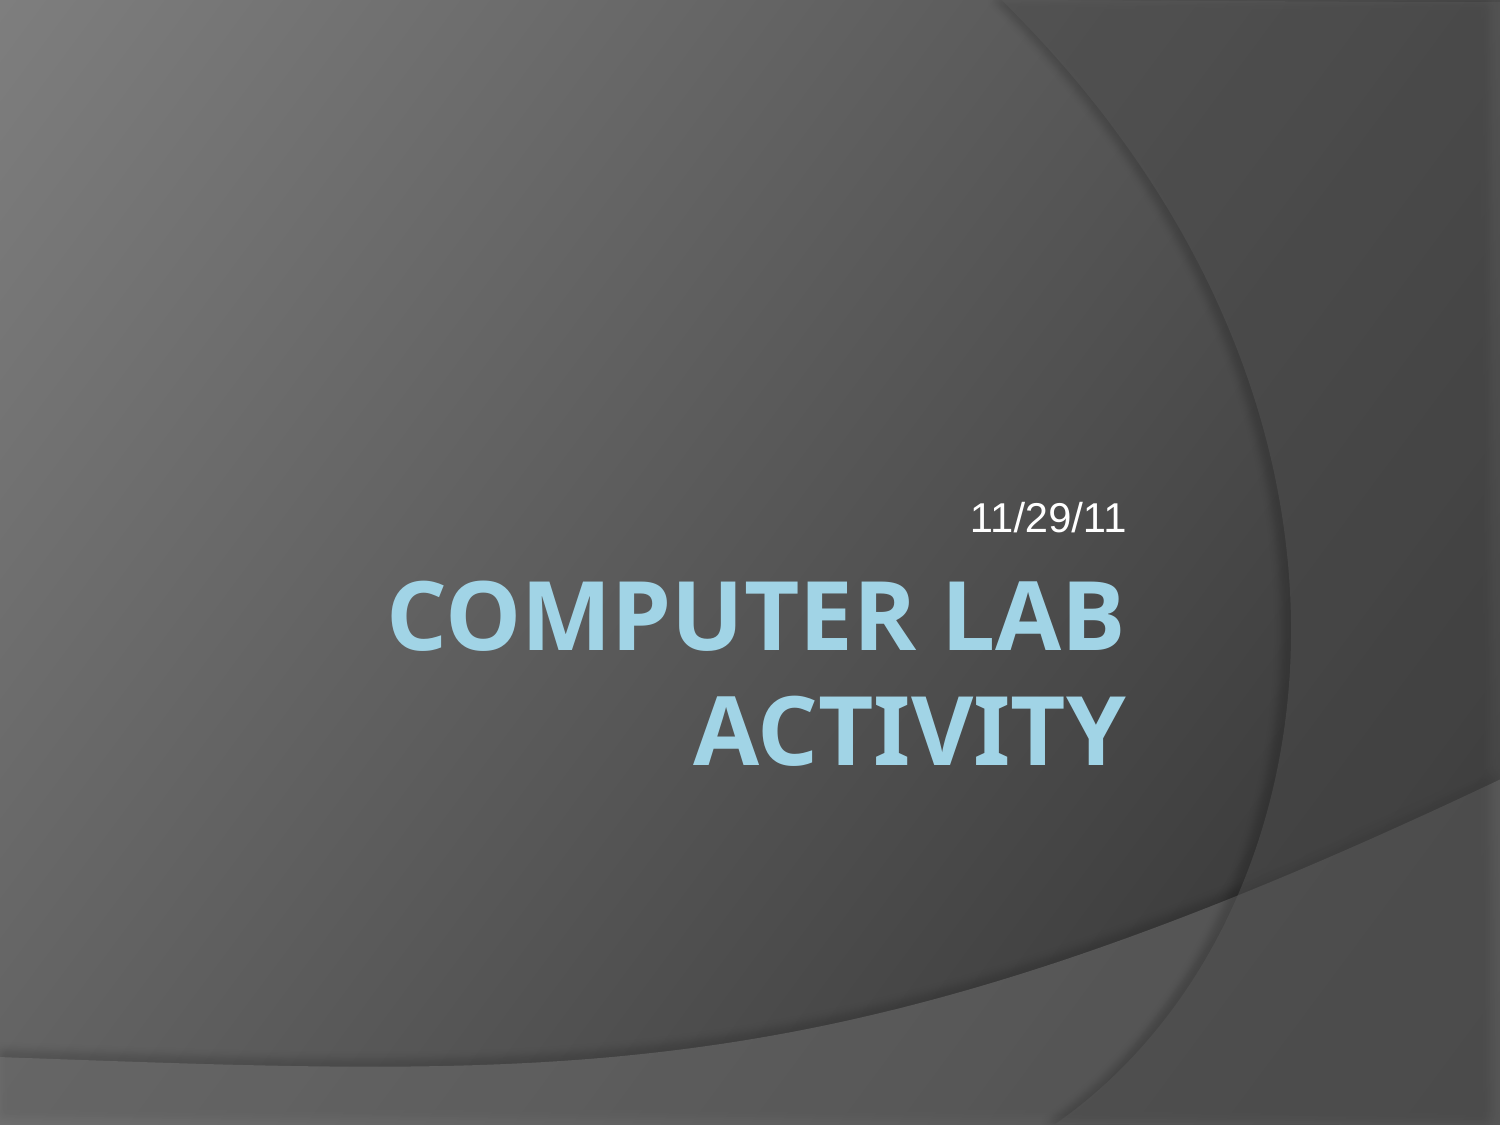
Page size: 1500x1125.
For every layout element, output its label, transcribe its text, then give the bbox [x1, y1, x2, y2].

subtitle 11/29/11 [71, 253, 1134, 541]
title Computer Lab Activity [70, 547, 1134, 925]
